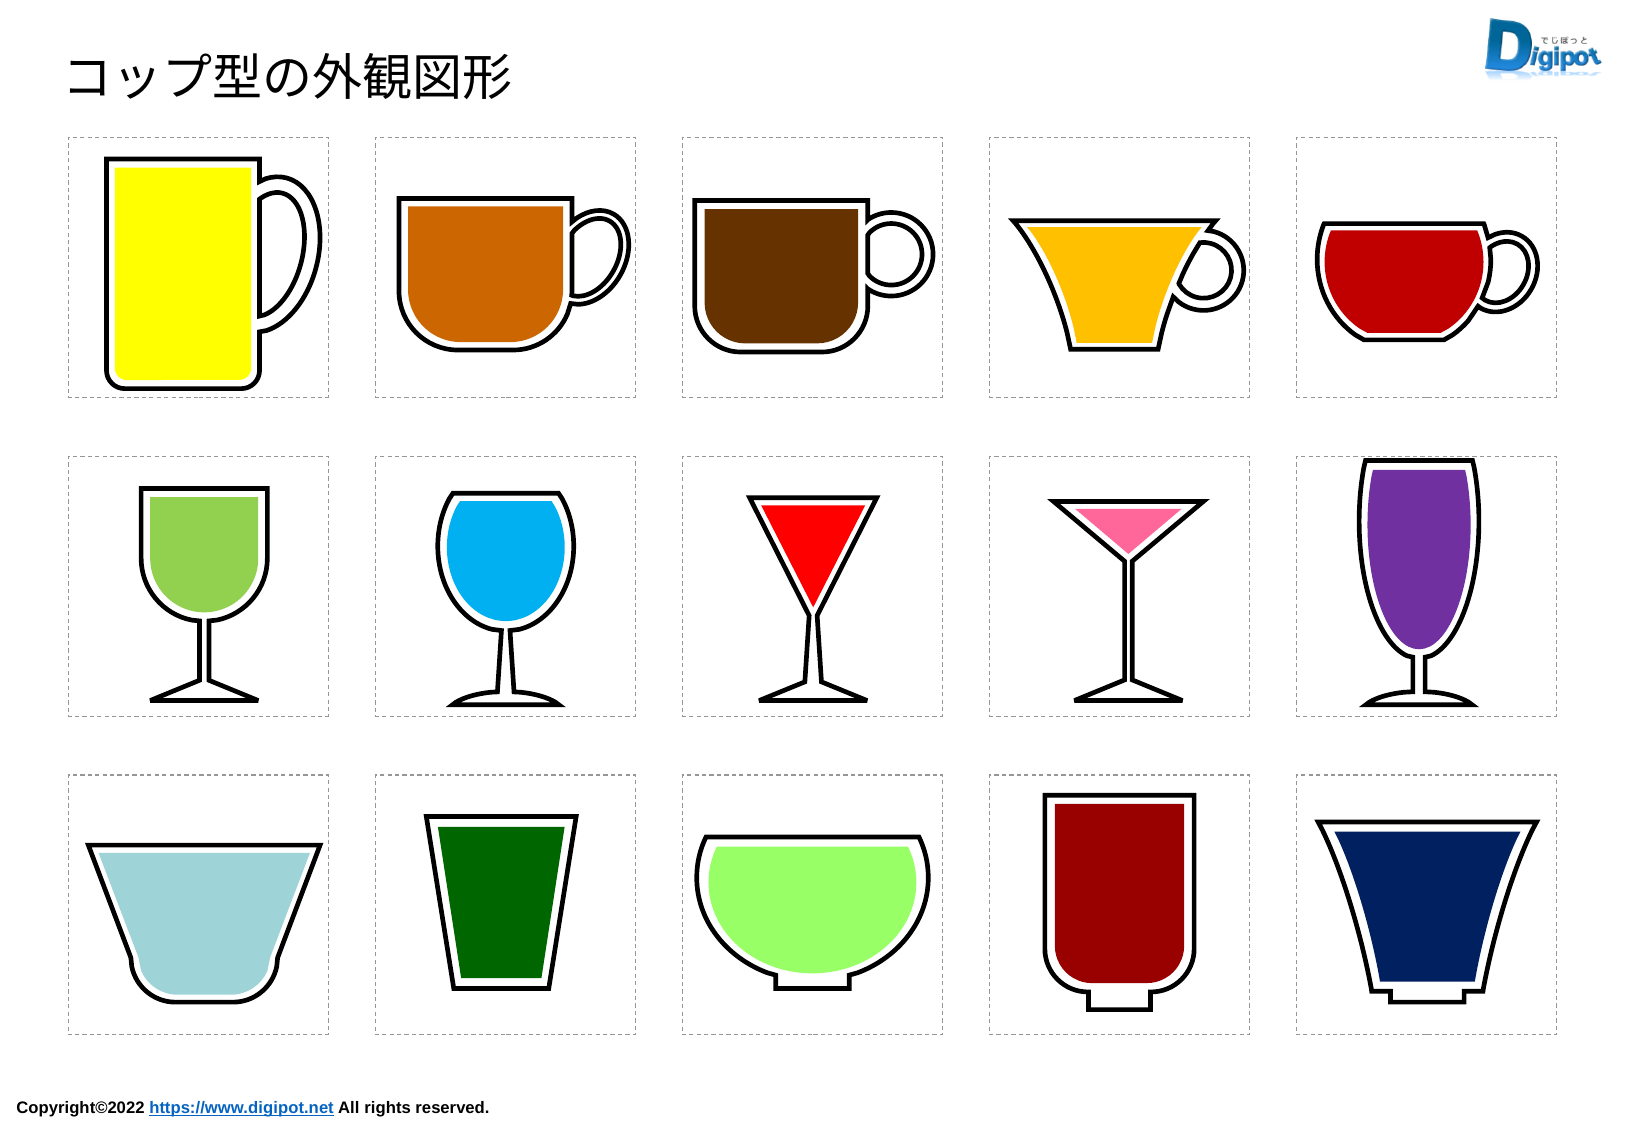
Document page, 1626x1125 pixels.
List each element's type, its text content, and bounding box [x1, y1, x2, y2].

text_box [426, 816, 577, 989]
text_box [106, 158, 321, 389]
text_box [88, 845, 320, 1003]
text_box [1053, 501, 1204, 701]
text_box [1317, 223, 1538, 340]
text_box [398, 198, 629, 350]
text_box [1359, 460, 1479, 705]
picture [1485, 18, 1602, 82]
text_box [437, 493, 574, 705]
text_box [1013, 220, 1244, 350]
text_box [1044, 795, 1195, 1010]
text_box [694, 200, 934, 353]
text_box コップ型の外観図形 [47, 38, 528, 113]
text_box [696, 836, 929, 989]
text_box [141, 488, 268, 701]
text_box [749, 497, 877, 701]
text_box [1318, 821, 1537, 1003]
